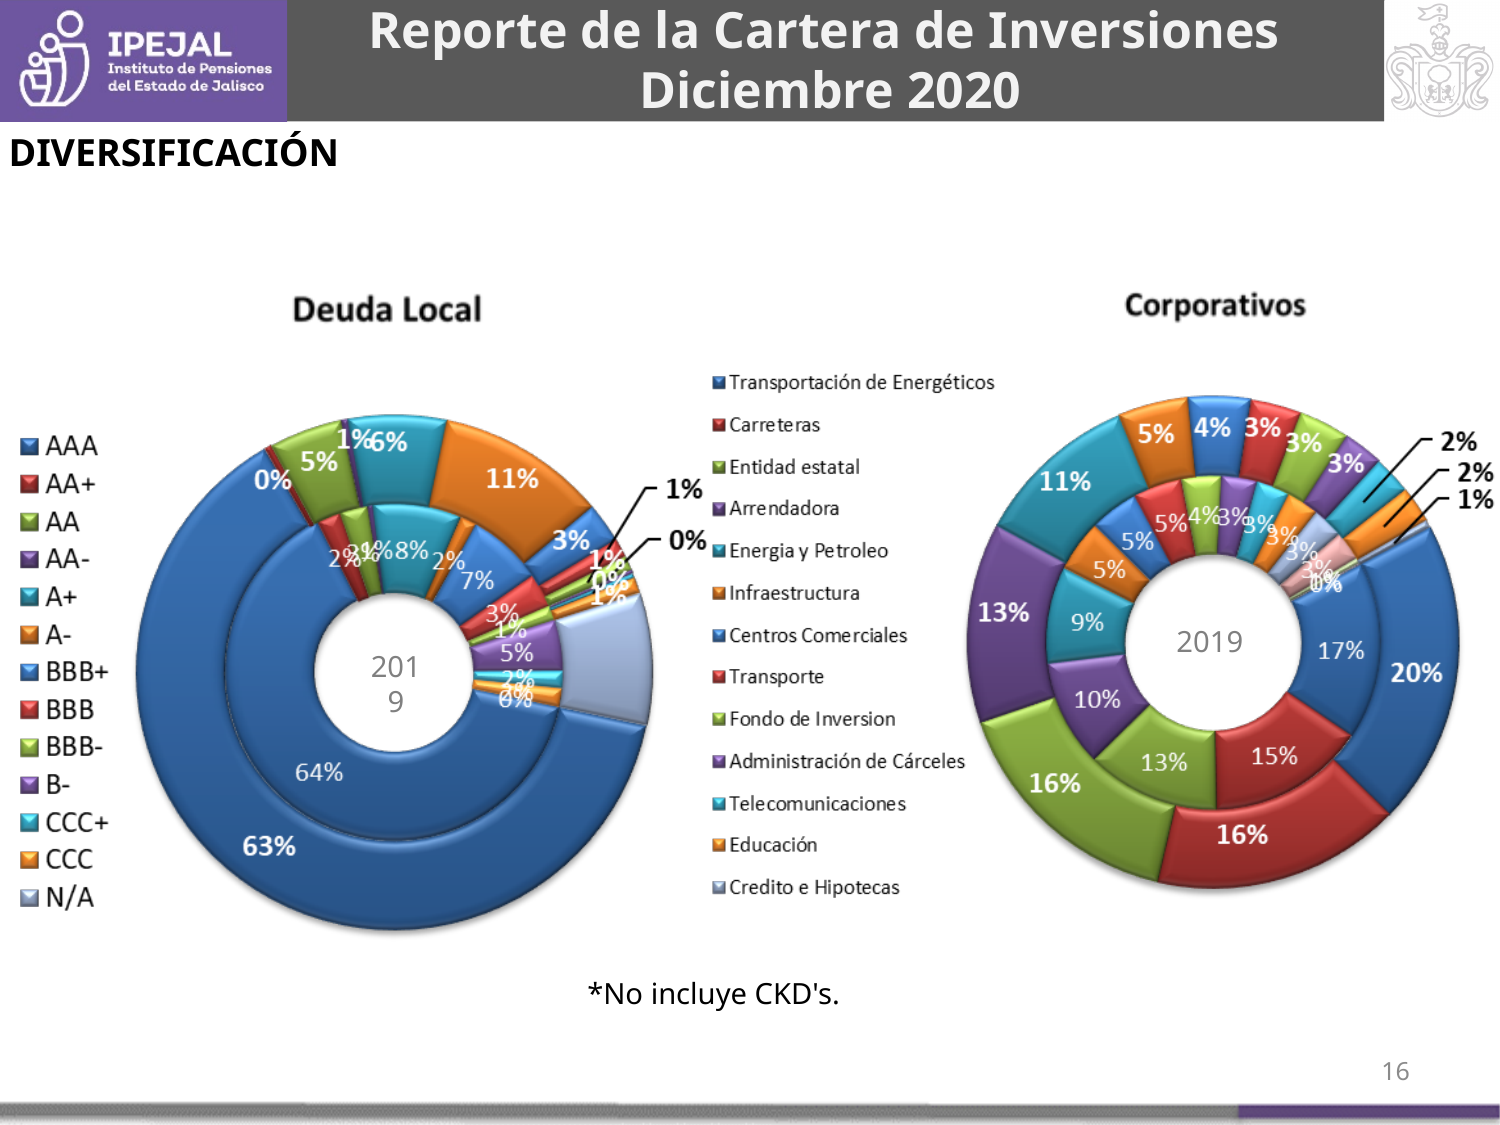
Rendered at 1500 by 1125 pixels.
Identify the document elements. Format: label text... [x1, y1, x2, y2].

picture [0, 1096, 1500, 1125]
text_box *No incluye CKD's. [572, 967, 857, 1018]
picture [0, 0, 288, 121]
slide_number 15 [1074, 1042, 1425, 1103]
text_box DIVERSIFICACIÓN [0, 121, 354, 182]
picture [6, 280, 1500, 945]
text_box Reporte de la Cartera de Inversiones Diciembre 2020 [277, 0, 1384, 120]
